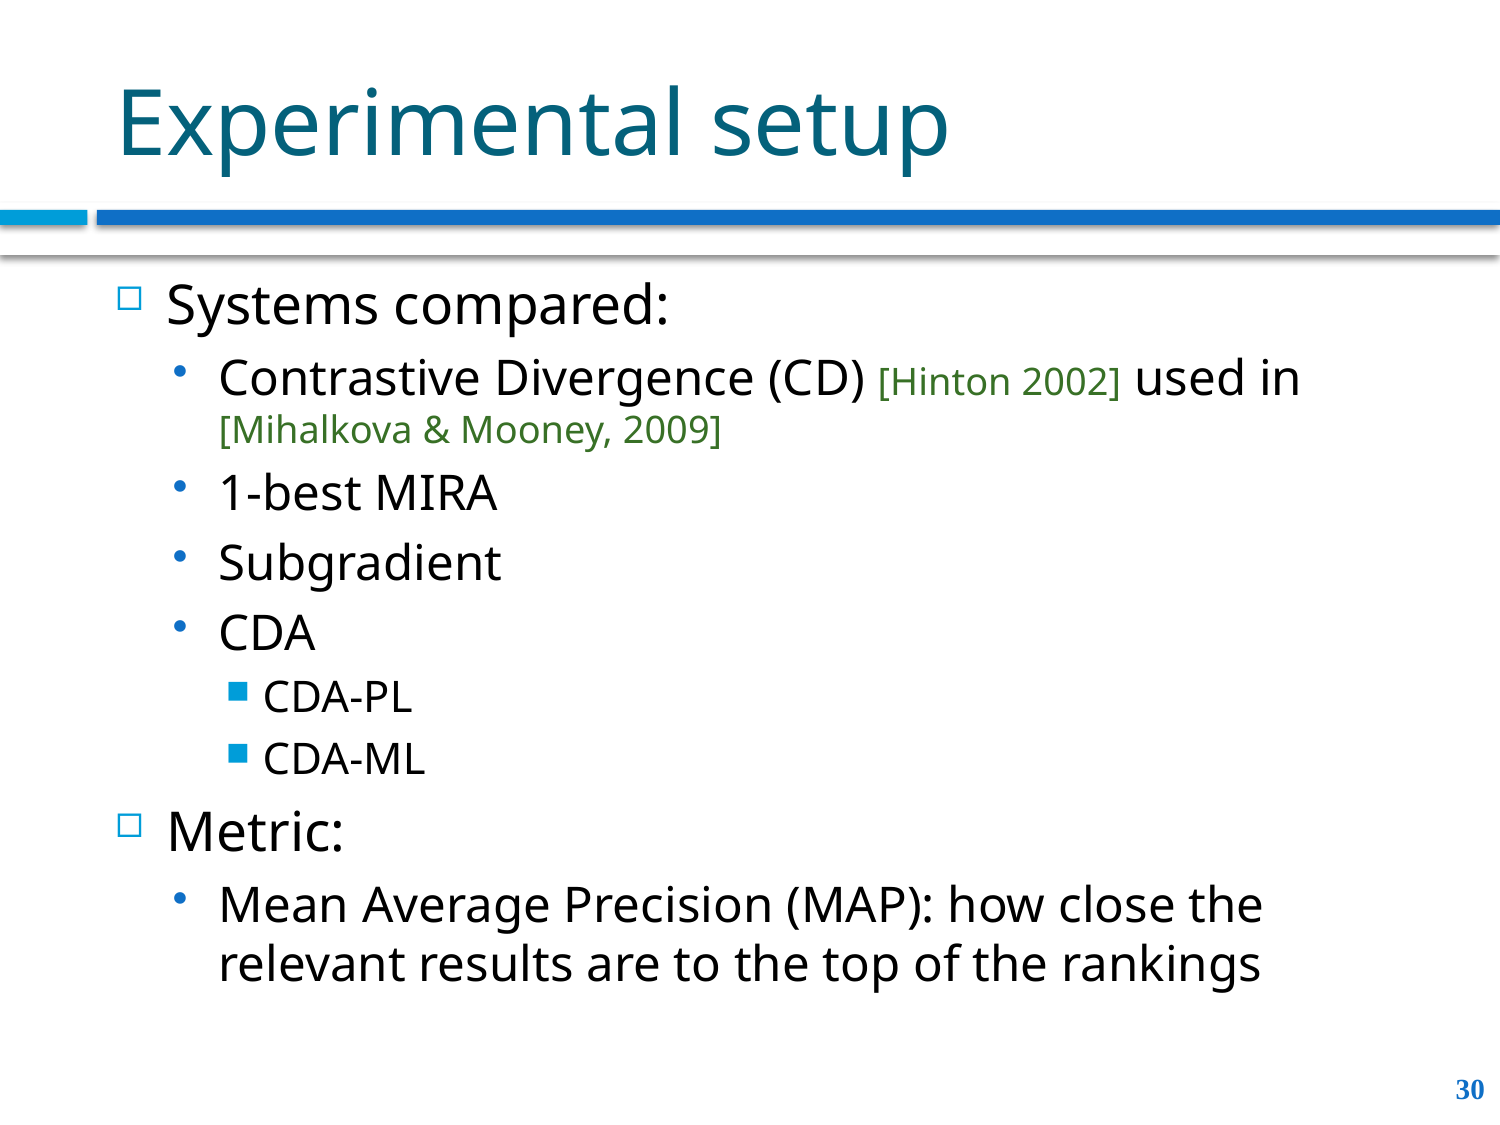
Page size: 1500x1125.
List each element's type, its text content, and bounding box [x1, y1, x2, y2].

title Experimental setup [100, 37, 1438, 200]
list Systems compared: Contrastive Divergence (CD) [Hinton 2002] used in [Mihalkova & Mooney, 2009] 1-best MIRA Subgradient CDA CDA-PL CDA-ML Metric: Mean Average Precision (MAP): how close the relevant results are to the top of the rankings [100, 262, 1438, 1000]
slide_number 30 [1425, 1050, 1500, 1125]
